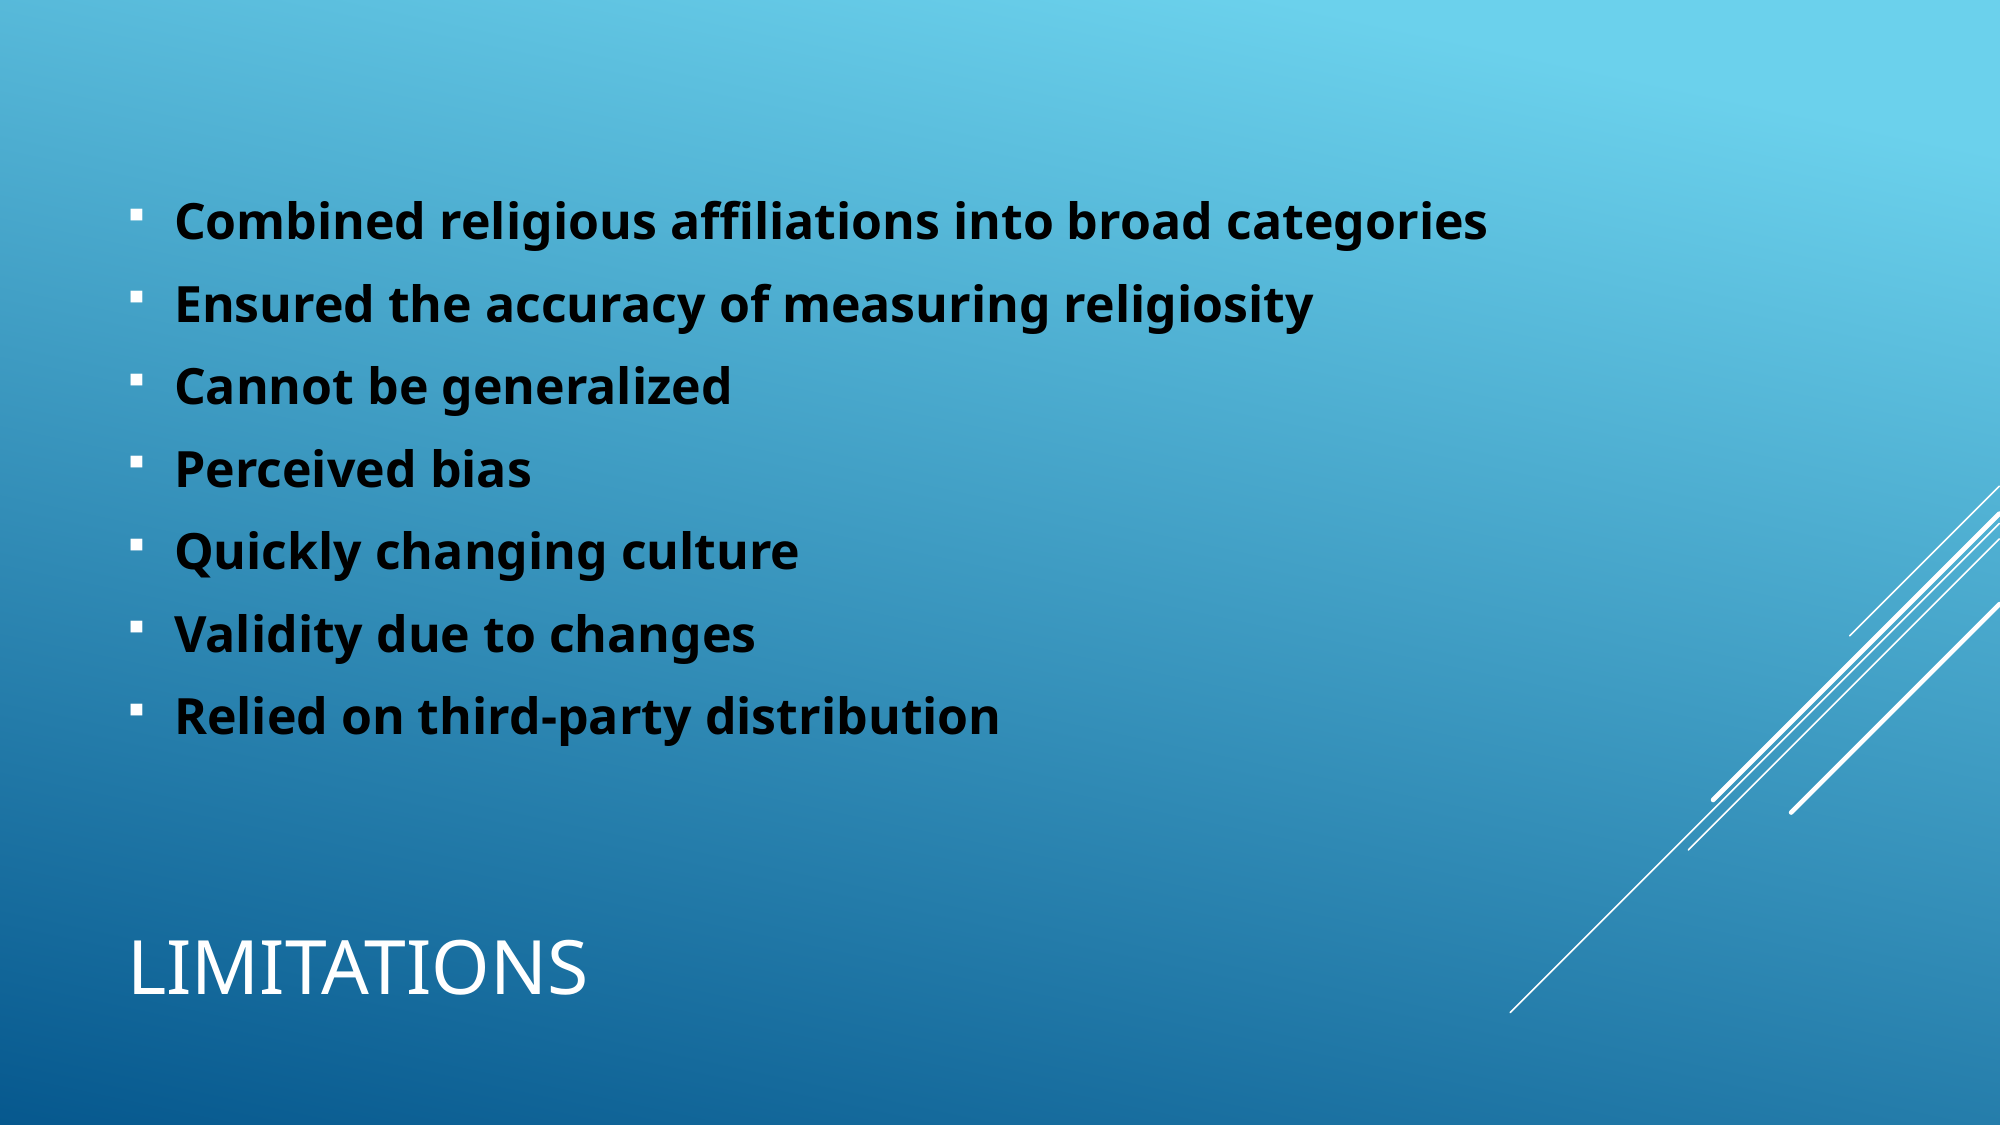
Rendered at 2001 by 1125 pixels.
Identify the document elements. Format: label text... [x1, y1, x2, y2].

title Limitations [112, 841, 1513, 1089]
list Combined religious affiliations into broad categories Ensured the accuracy of measuring religiosity Cannot be generalized Perceived bias Quickly changing culture Validity due to changes Relied on third-party distribution [112, 112, 1513, 822]
